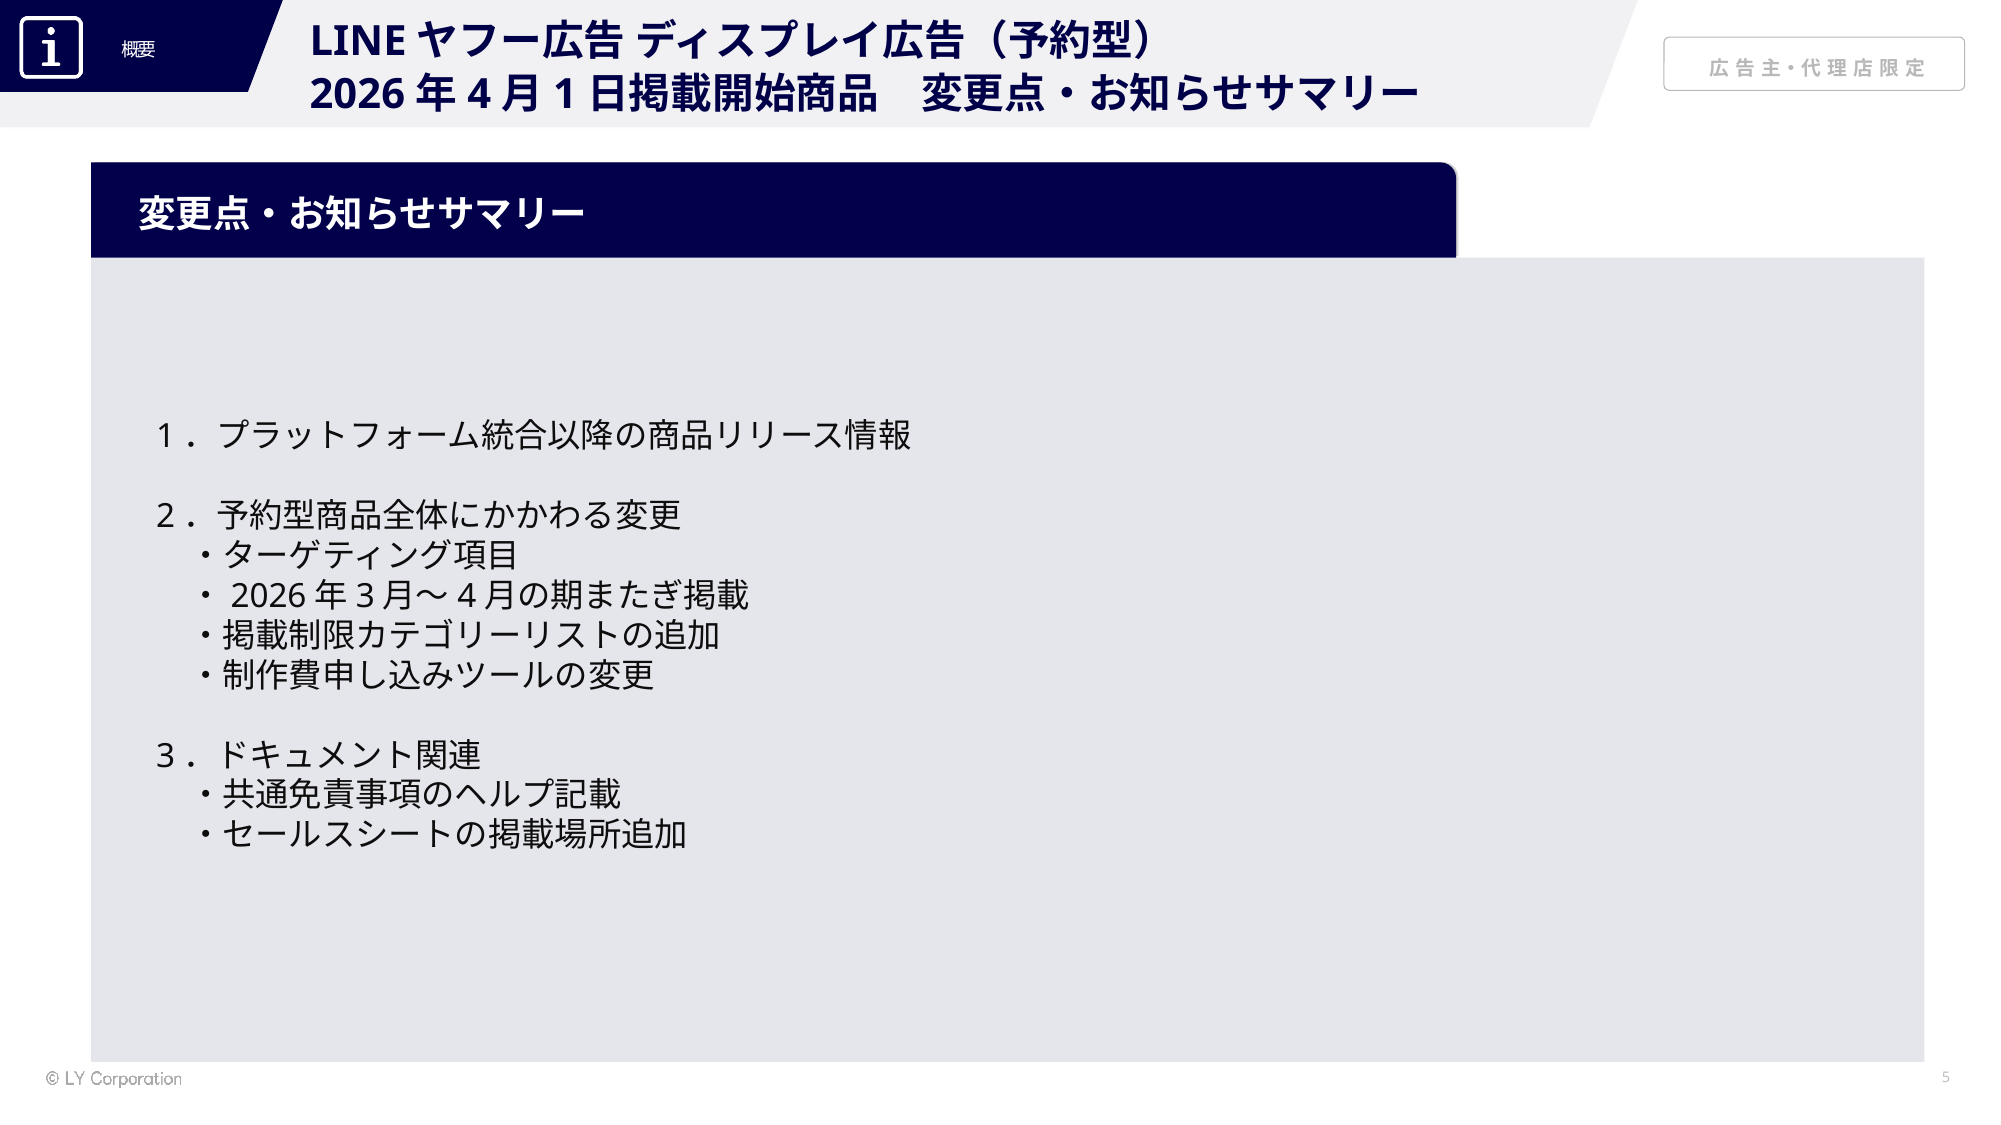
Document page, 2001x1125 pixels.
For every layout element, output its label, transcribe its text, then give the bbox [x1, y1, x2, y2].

picture [8, 4, 92, 88]
text_box 変更点・お知らせサマリー [89, 160, 1458, 260]
text_box 概要 [97, 13, 180, 81]
text_box 1．プラットフォーム統合以降の商品リリース情報 2．予約型商品全体にかかわる変更 ・ターゲティング項目 ・2026年3月～4月の期またぎ掲載 ・掲載制限カテゴリーリストの追加 ・制作費申し込みツールの変更 3．ドキュメント関連 ・共通免責事項のヘルプ記載 ・セールスシートの掲載場所追加 [91, 257, 1925, 1062]
picture [46, 1071, 181, 1088]
list LINEヤフー広告 ディスプレイ広告（予約型） 2026年4月1日掲載開始商品 変更点・お知らせサマリー [309, 41, 1645, 97]
